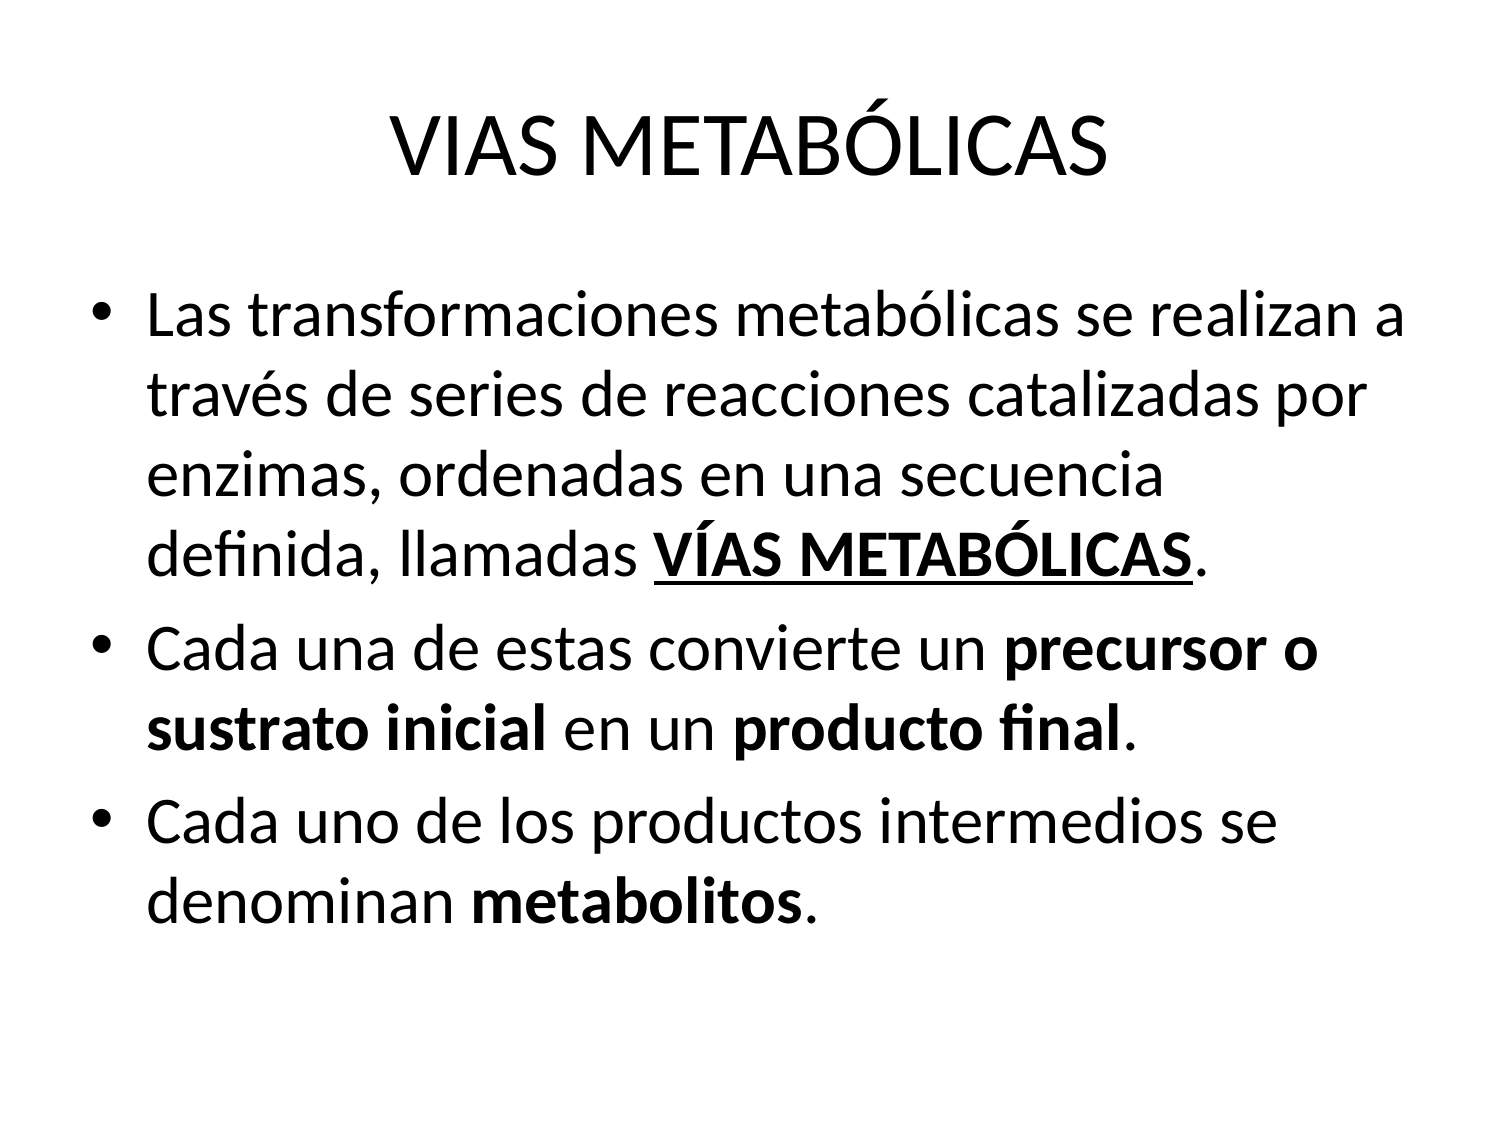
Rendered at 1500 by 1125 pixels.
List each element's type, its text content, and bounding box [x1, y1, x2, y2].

title VIAS METABÓLICAS [75, 45, 1425, 233]
list Las transformaciones metabólicas se realizan a través de series de reacciones catalizadas por enzimas, ordenadas en una secuencia definida, llamadas VÍAS METABÓLICAS. Cada una de estas convierte un precursor o sustrato inicial en un producto final. Cada uno de los productos intermedios se denominan metabolitos. [75, 262, 1425, 1005]
